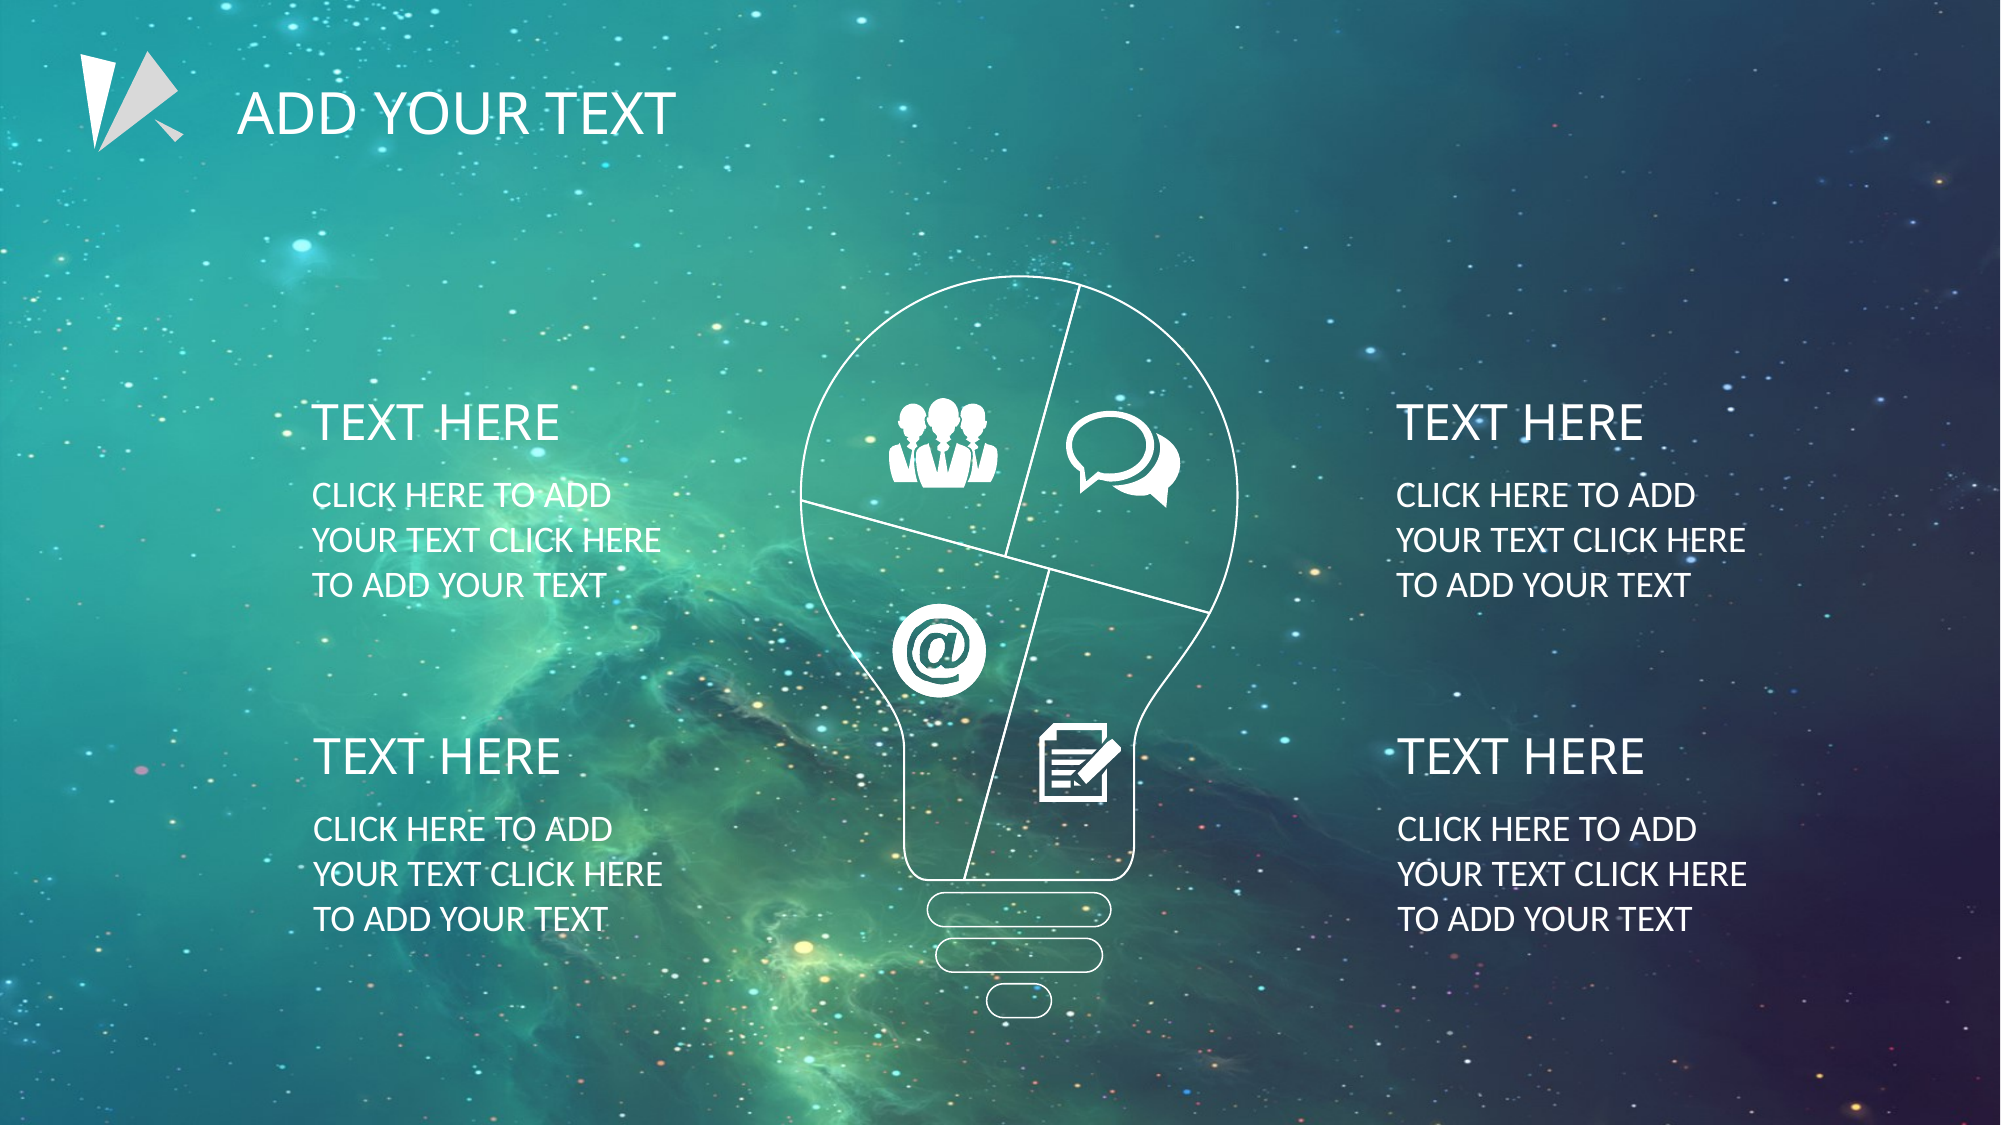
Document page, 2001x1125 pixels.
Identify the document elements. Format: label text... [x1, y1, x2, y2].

text_box [800, 276, 1081, 557]
text_box [935, 938, 1103, 973]
text_box ADD YOUR TEXT [222, 68, 742, 154]
text_box [800, 501, 1050, 881]
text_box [69, 57, 175, 146]
text_box CLICK HERE TO ADD YOUR TEXT CLICK HERE TO ADD YOUR TEXT [298, 796, 717, 992]
text_box [927, 892, 1111, 927]
text_box CLICK HERE TO ADD YOUR TEXT CLICK HERE TO ADD YOUR TEXT [1382, 796, 1801, 992]
picture [0, 0, 2001, 1125]
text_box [889, 398, 998, 488]
text_box [965, 570, 1210, 880]
text_box [1112, 433, 1181, 508]
text_box TEXT HERE [297, 383, 663, 458]
text_box TEXT HERE [1381, 383, 1747, 458]
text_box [892, 603, 986, 698]
text_box [986, 983, 1052, 1018]
text_box CLICK HERE TO ADD YOUR TEXT CLICK HERE TO ADD YOUR TEXT [1381, 462, 1799, 658]
text_box [1006, 285, 1238, 614]
text_box [1066, 410, 1155, 494]
text_box TEXT HERE [1382, 717, 1749, 792]
text_box TEXT HERE [298, 717, 665, 792]
text_box CLICK HERE TO ADD YOUR TEXT CLICK HERE TO ADD YOUR TEXT [297, 462, 715, 658]
